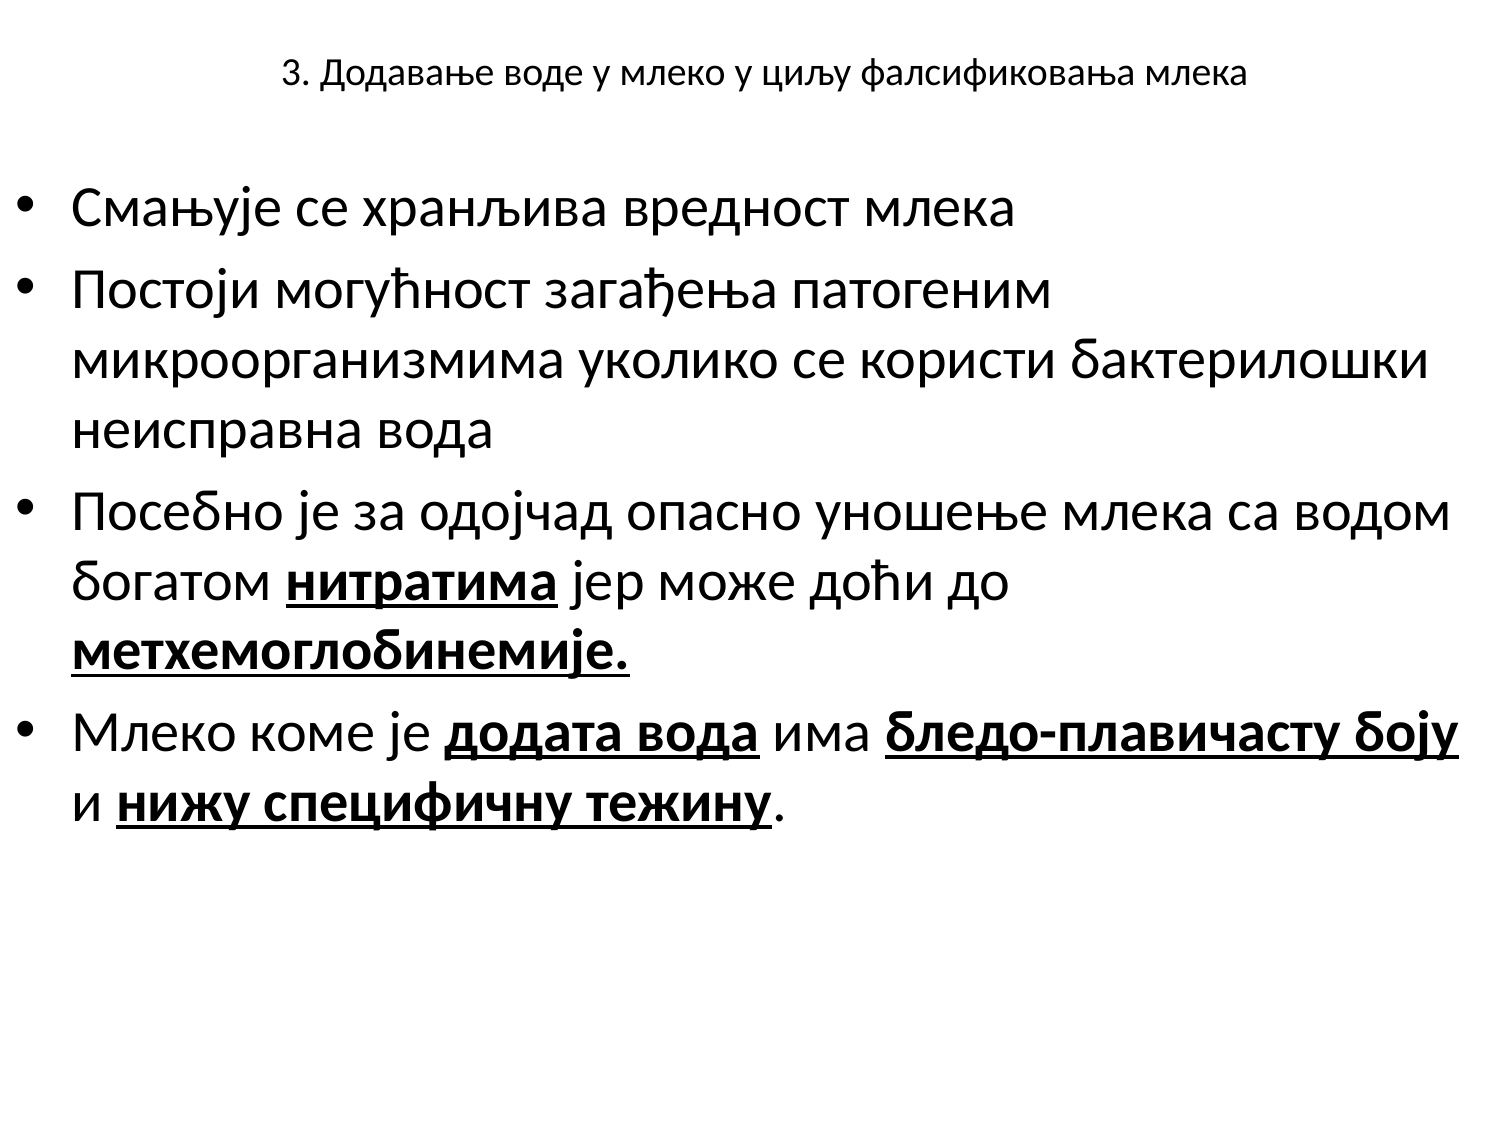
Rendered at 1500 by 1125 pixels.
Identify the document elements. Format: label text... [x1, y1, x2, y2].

title 3. Додавање воде у млеко у циљу фалсификовања млека [29, 37, 1500, 102]
list Смањује се хранљива вредност млека Постоји могућност загађења патогеним микроорганизмима уколико се користи бактерилошки неисправна вода Посебно је за одојчад опасно уношење млека са водом богатом нитратима јер може доћи до метхемоглобинемије. Млеко коме је додата вода има бледо-плавичасту боју и нижу специфичну тежину. [0, 160, 1500, 1125]
